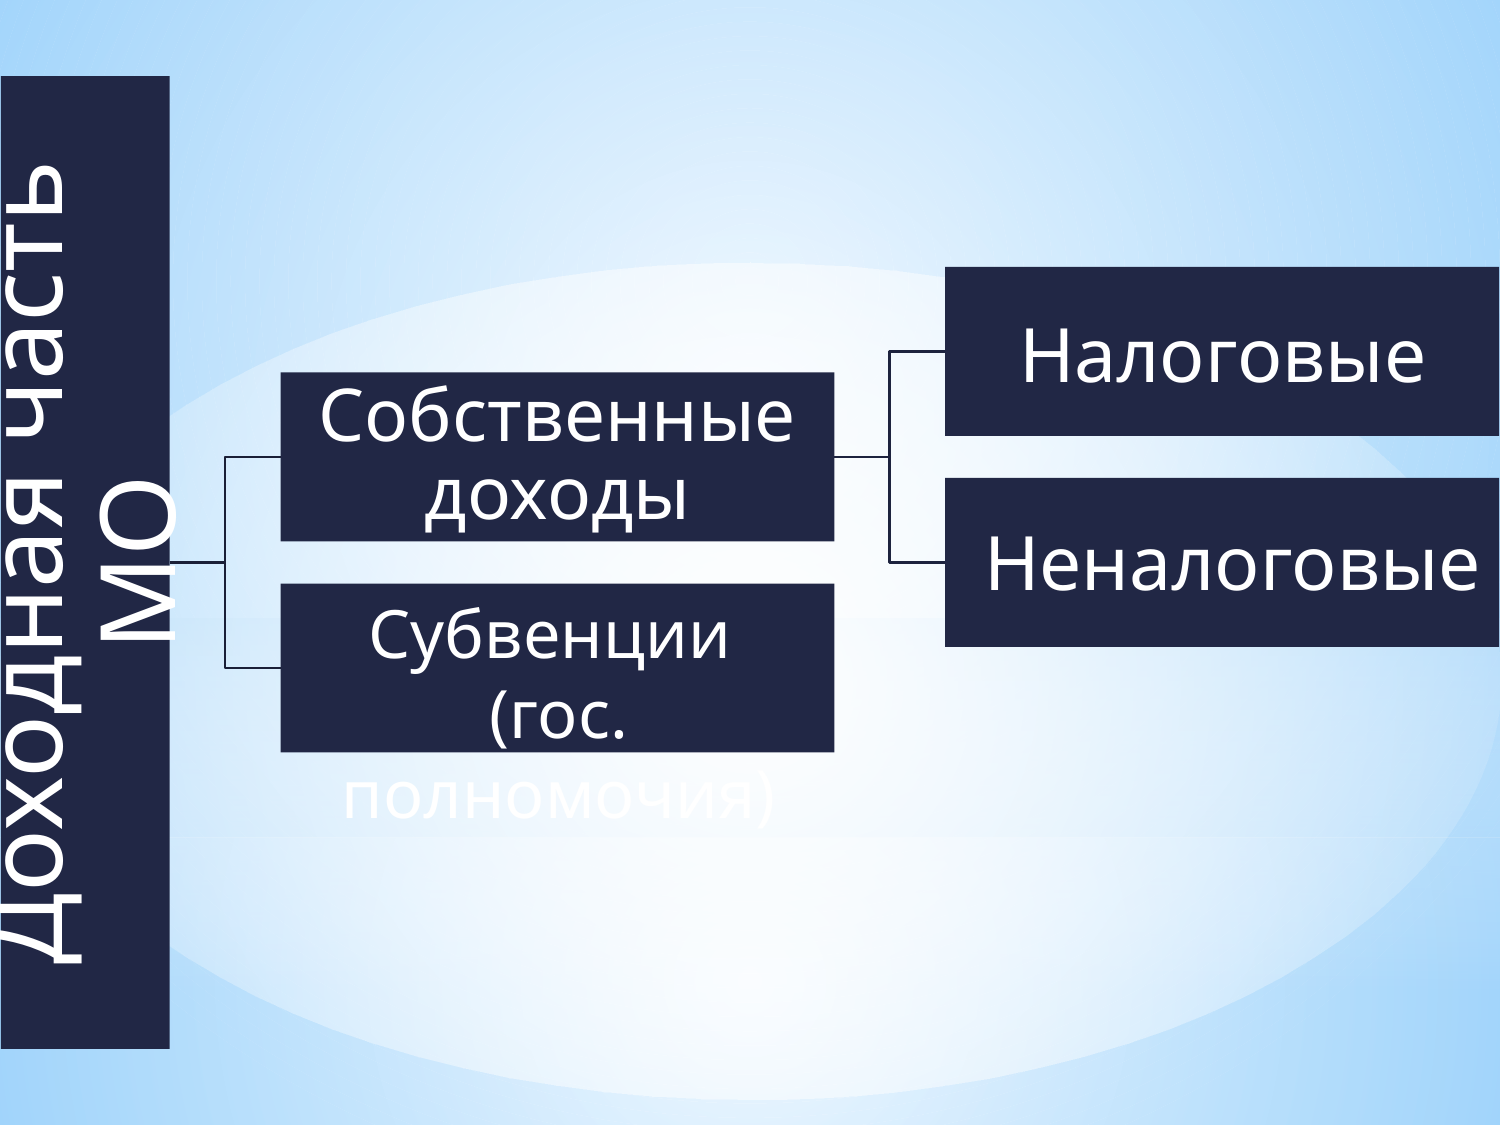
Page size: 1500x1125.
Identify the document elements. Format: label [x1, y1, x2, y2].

text_box [0, 0, 1500, 1125]
